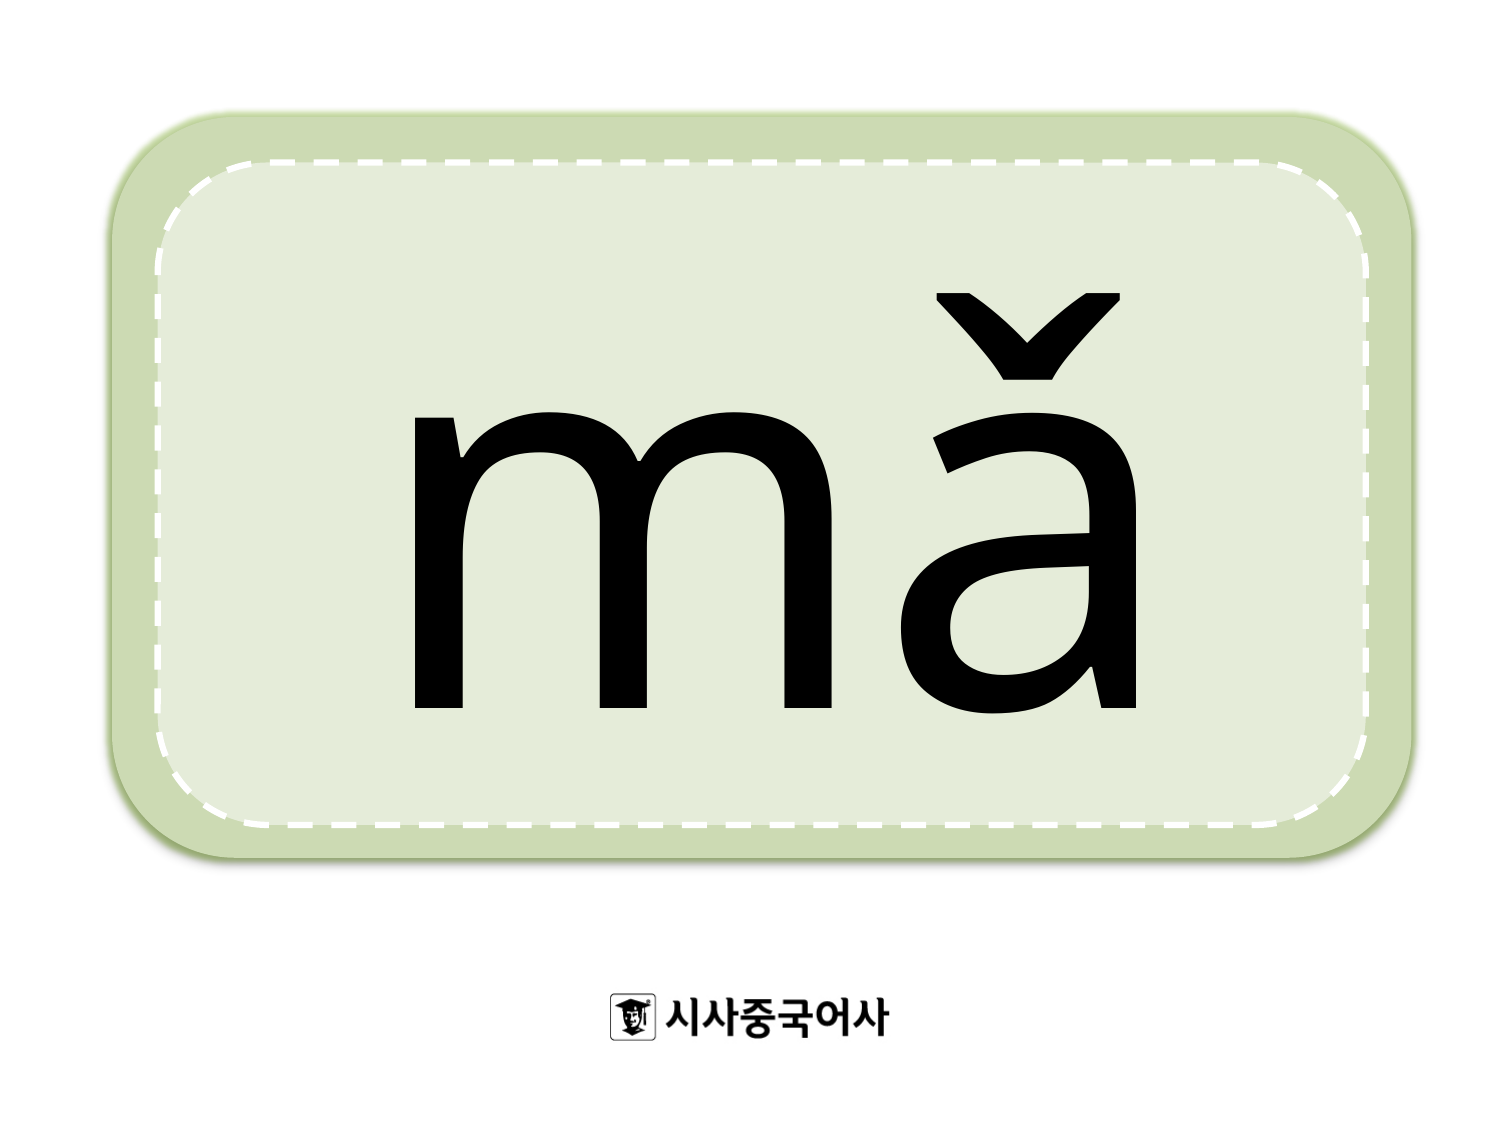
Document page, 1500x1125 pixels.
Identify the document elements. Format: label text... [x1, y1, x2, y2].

picture [602, 987, 898, 1047]
text_box mǎ [171, 160, 1380, 824]
